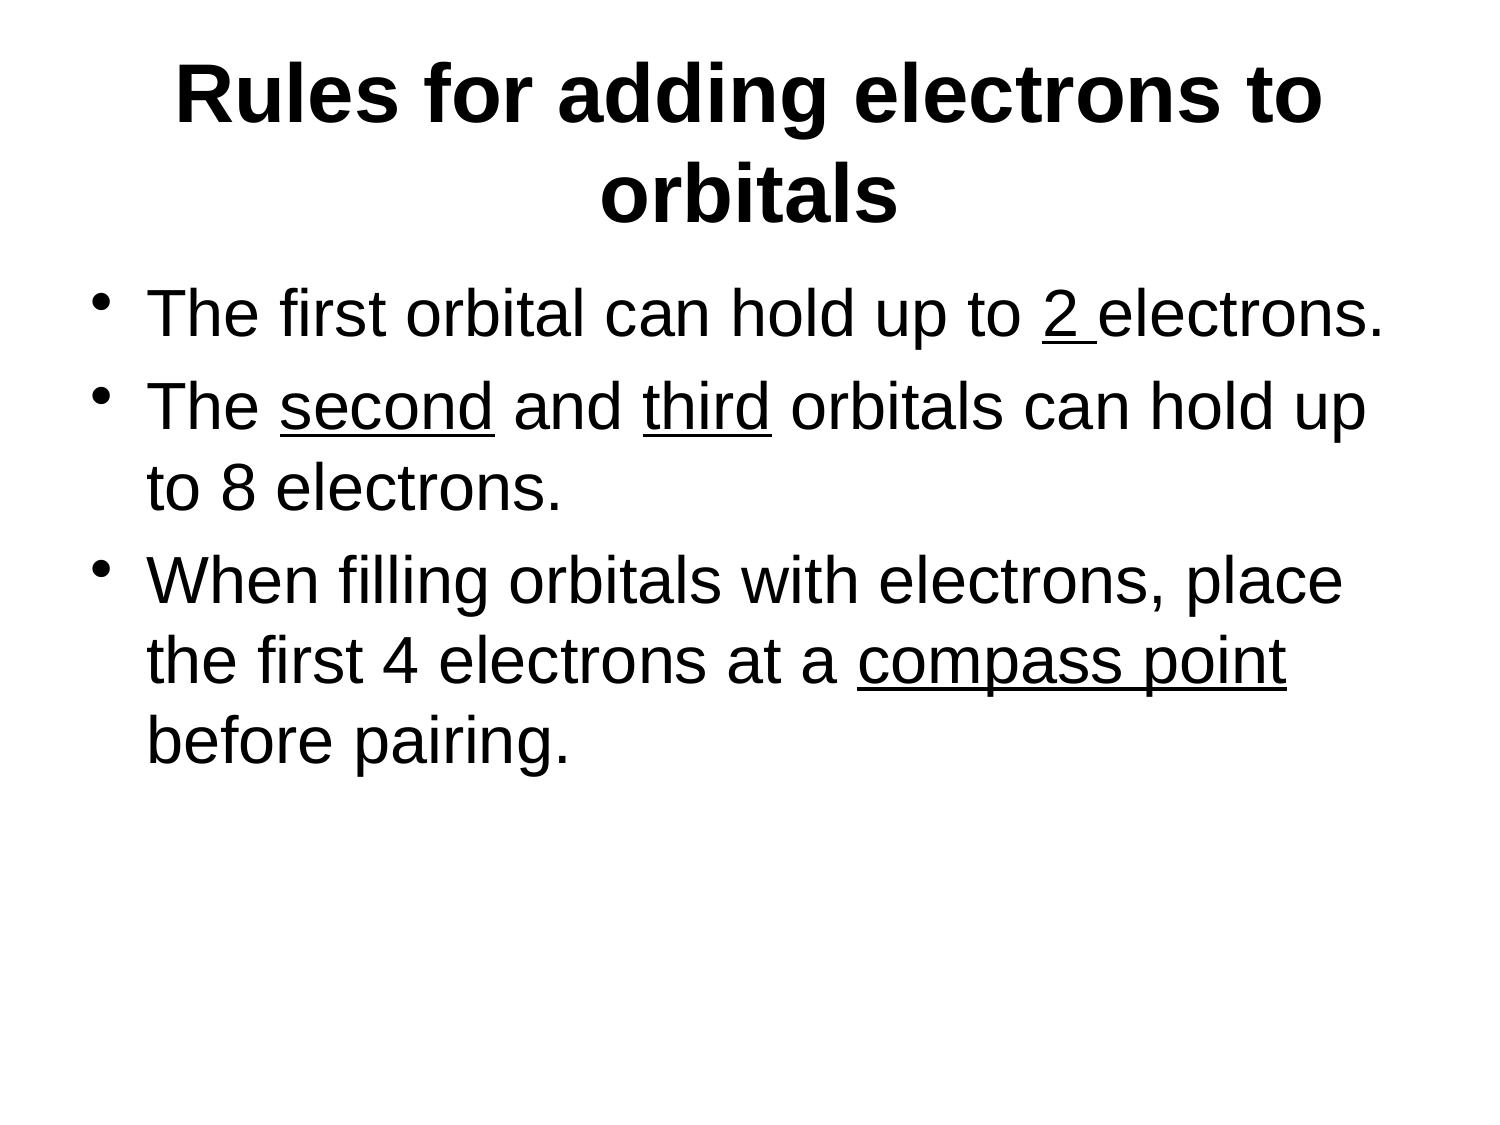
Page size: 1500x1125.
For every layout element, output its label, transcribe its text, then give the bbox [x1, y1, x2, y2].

title Rules for adding electrons to orbitals [74, 44, 1426, 233]
list The first orbital can hold up to 2 electrons. The second and third orbitals can hold up to 8 electrons. When filling orbitals with electrons, place the first 4 electrons at a compass point before pairing. [74, 262, 1426, 1006]
